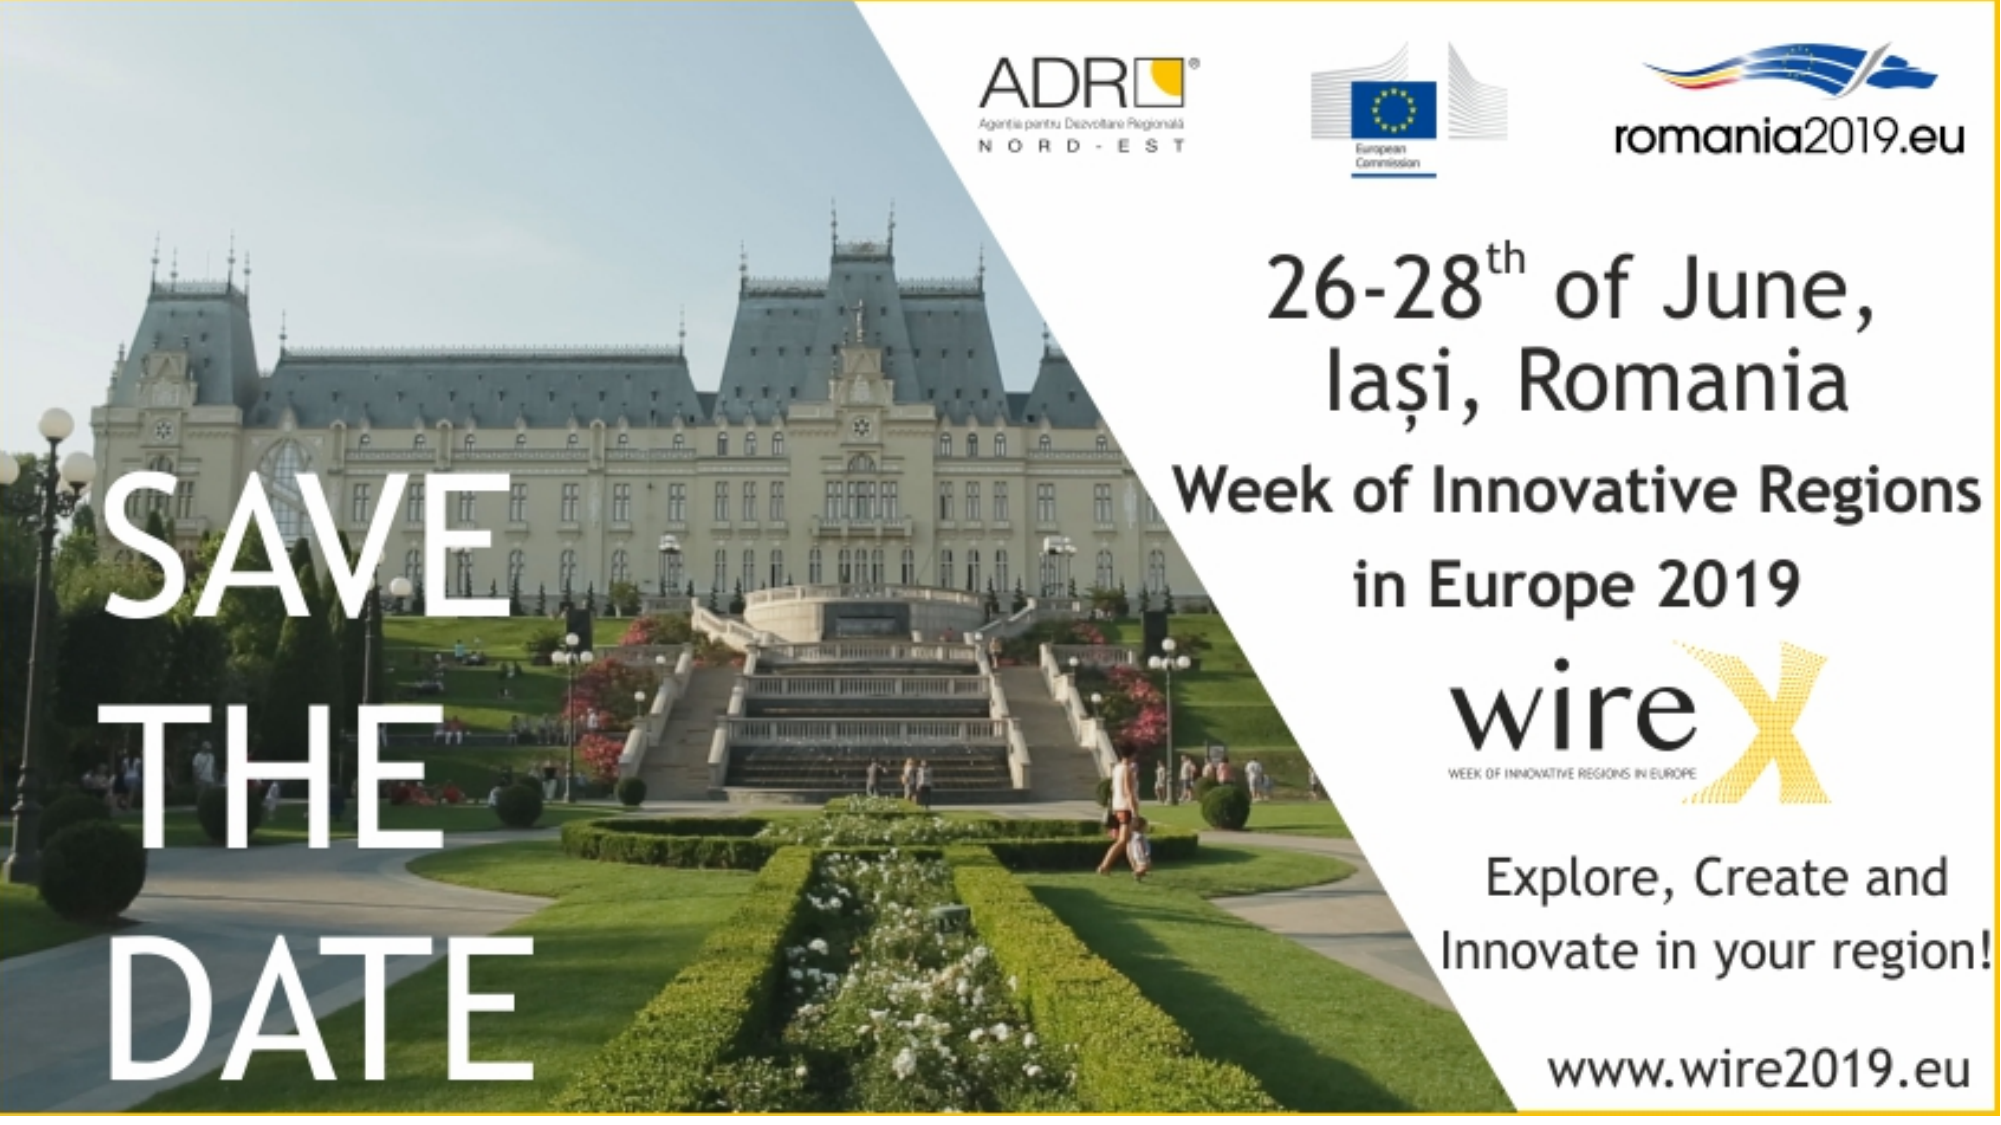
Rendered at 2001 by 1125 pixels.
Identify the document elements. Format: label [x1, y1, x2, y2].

list [0, 0, 2000, 1117]
